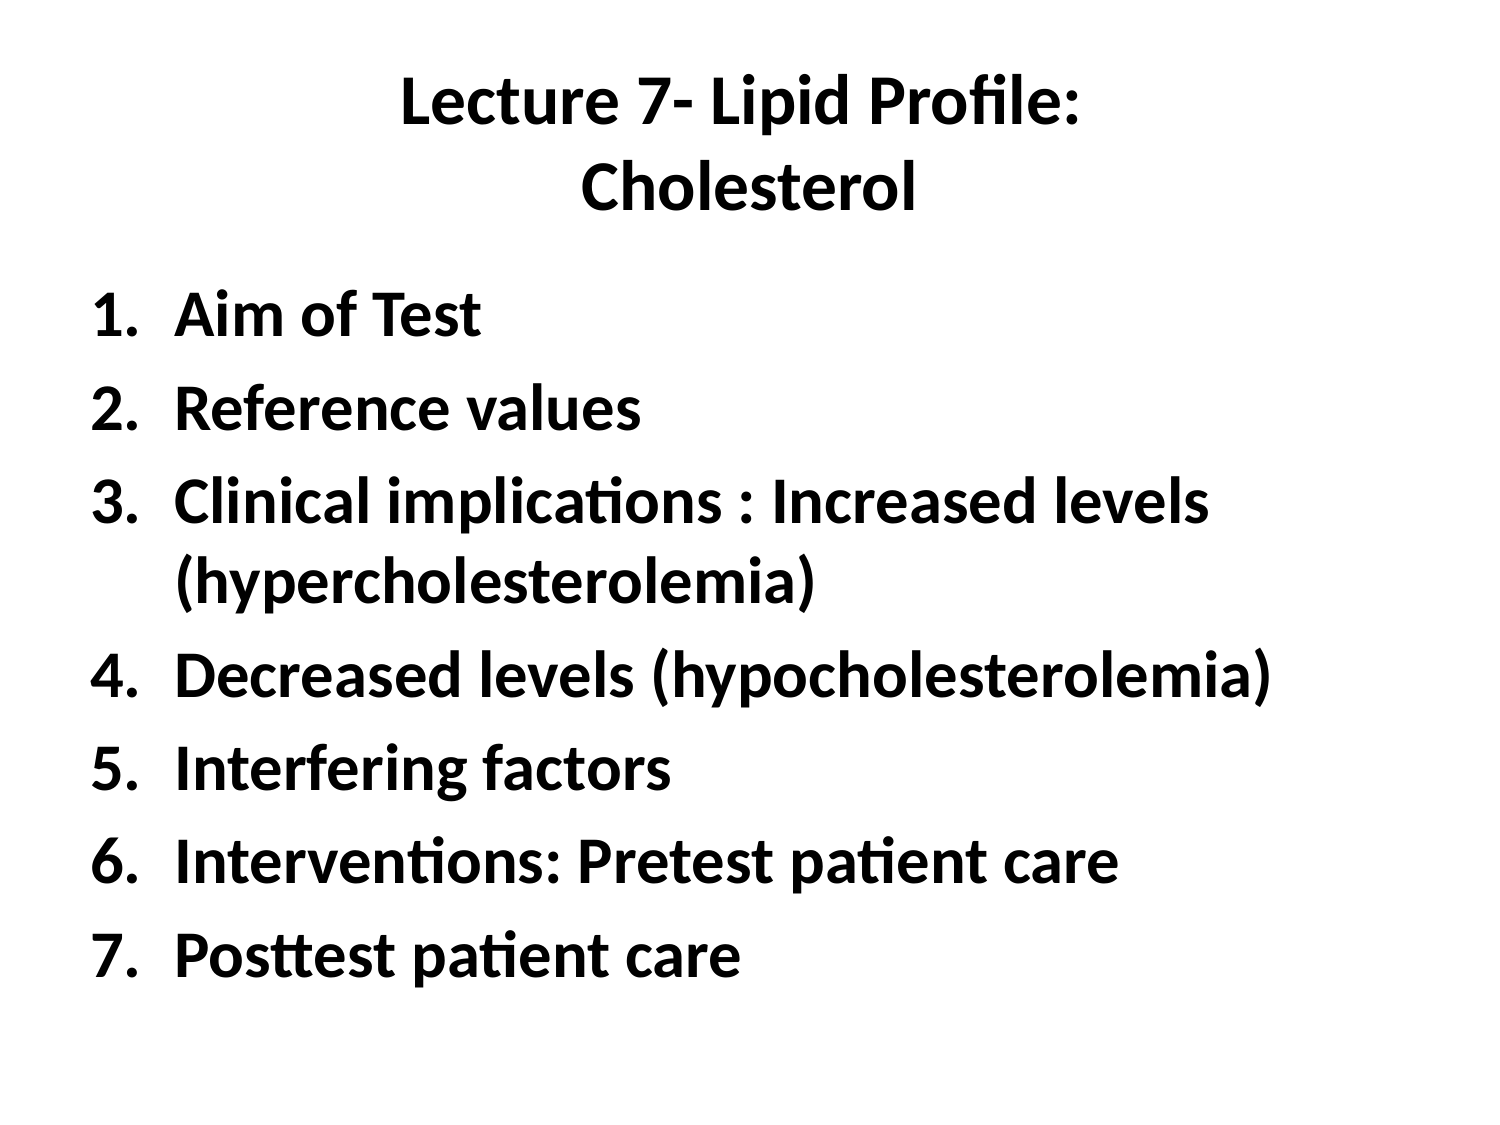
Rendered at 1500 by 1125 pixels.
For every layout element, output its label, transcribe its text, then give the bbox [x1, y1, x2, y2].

list Aim of Test Reference values Clinical implications : Increased levels (hypercholesterolemia) Decreased levels (hypocholesterolemia) Interfering factors Interventions: Pretest patient care Posttest patient care [75, 262, 1425, 1005]
title Lecture 7- Lipid Profile: Cholesterol [75, 45, 1425, 233]
